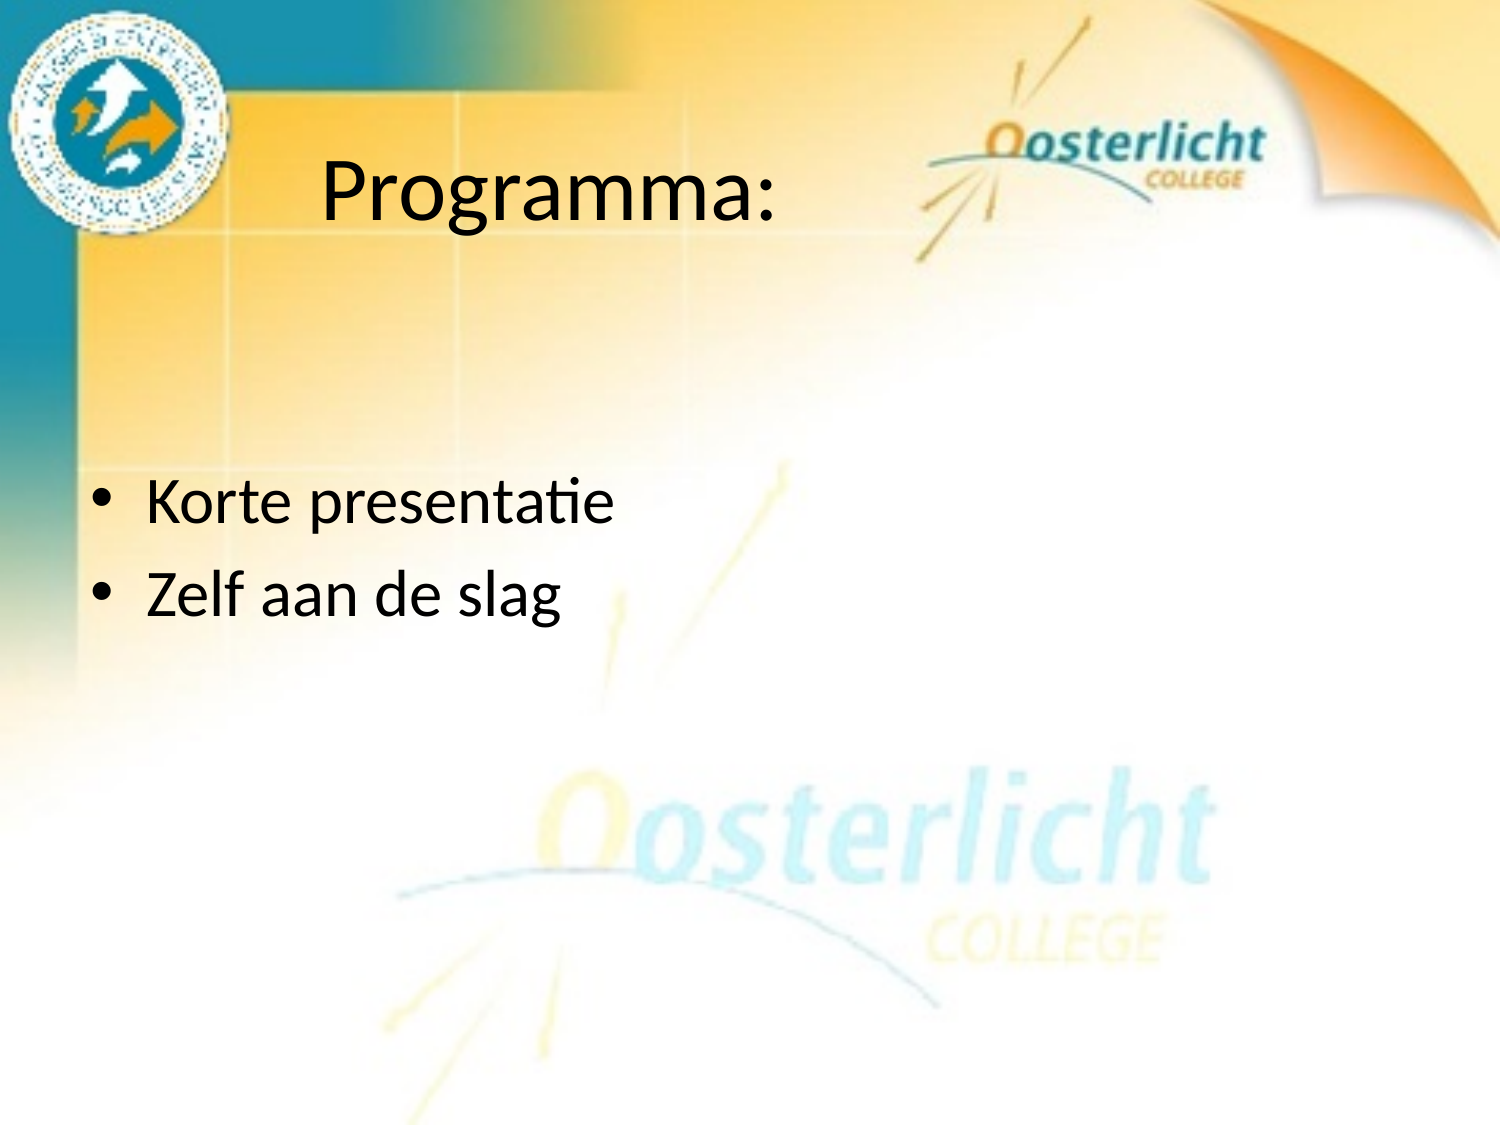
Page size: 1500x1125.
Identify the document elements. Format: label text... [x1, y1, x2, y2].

list Korte presentatie Zelf aan de slag [75, 262, 1425, 1005]
title Programma: [76, 90, 1024, 262]
picture [0, 0, 1500, 1125]
